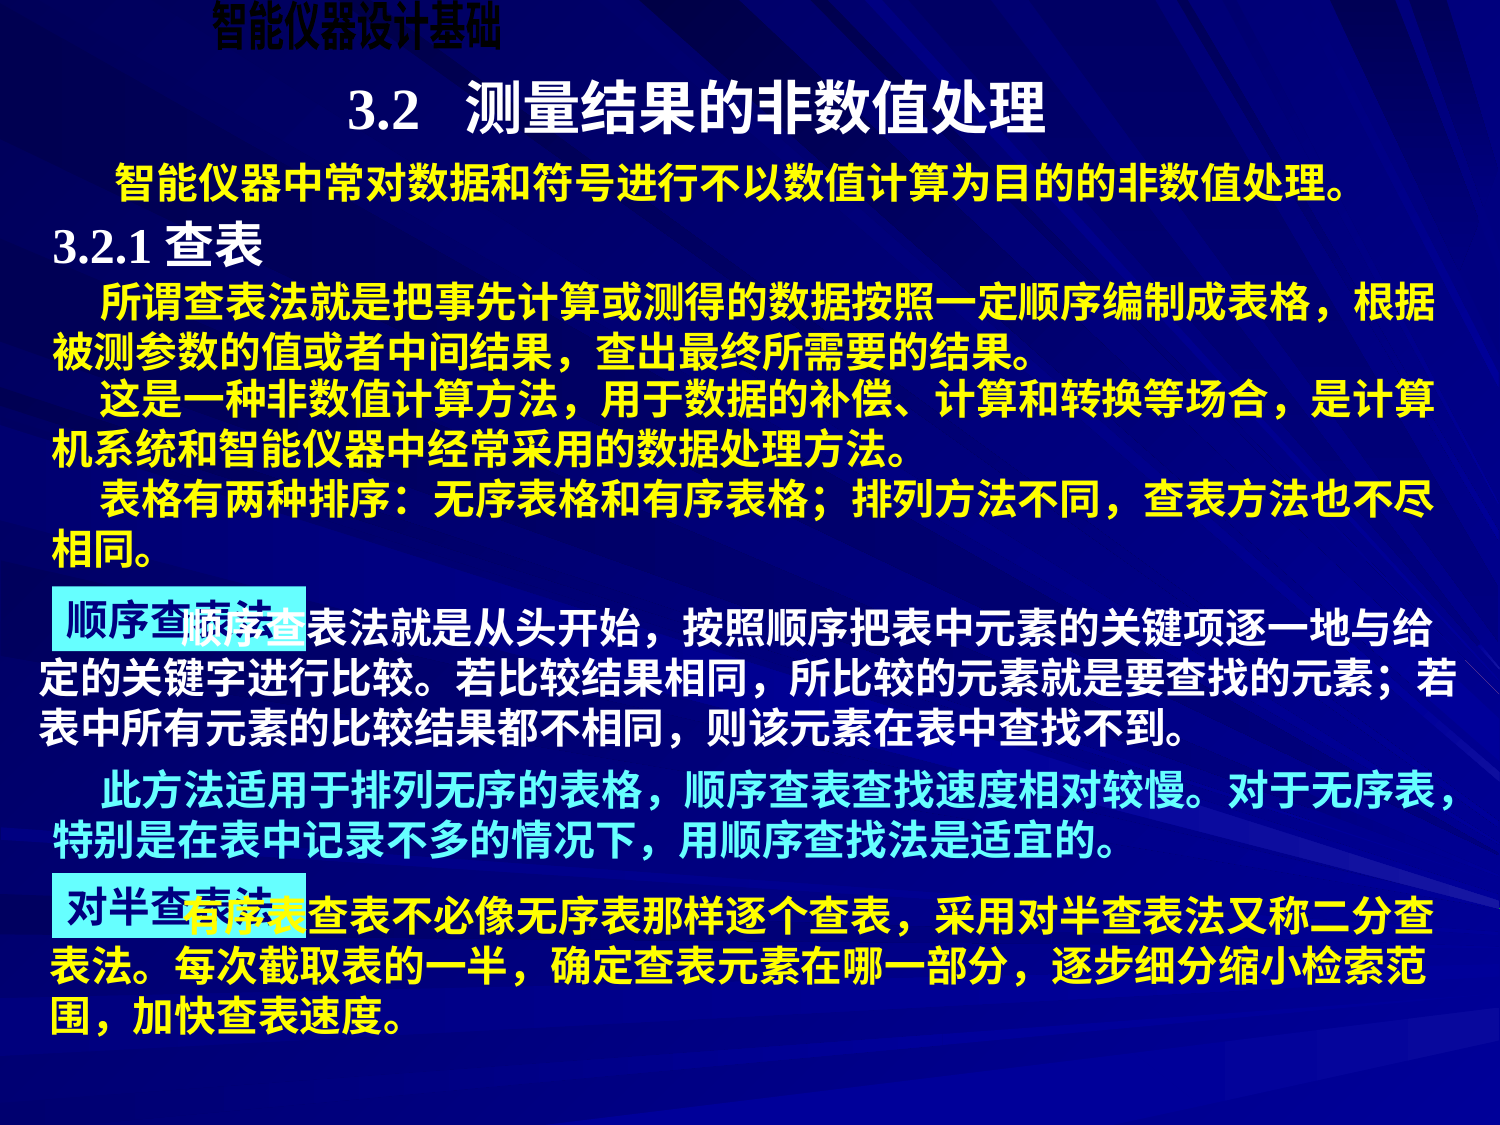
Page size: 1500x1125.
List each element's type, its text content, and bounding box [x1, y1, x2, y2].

text_box 对半查表法 [52, 873, 306, 881]
text_box 表格有两种排序：无序表格和有序表格；排列方法不同，查表方法也不尽相同。 [36, 465, 1475, 580]
text_box 3.2.1查表 [37, 205, 282, 268]
text_box 这是一种非数值计算方法，用于数据的补偿、计算和转换等场合，是计算机系统和智能仪器中经常采用的数据处理方法。 [37, 365, 1476, 481]
text_box 顺序查表法就是从头开始，按照顺序把表中元素的关键项逐一地与给定的关键字进行比较。若比较结果相同，所比较的元素就是要查找的元素；若表中所有元素的比较结果都不相同，则该元素在表中查找不到。 [23, 594, 1475, 759]
text_box 智能仪器中常对数据和符号进行不以数值计算为目的的非数值处理。 [100, 149, 1476, 215]
text_box 此方法适用于排列无序的表格，顺序查表查找速度相对较慢。对于无序表，特别是在表中记录不多的情况下，用顺序查找法是适宜的。 [37, 756, 1488, 872]
text_box 有序表查表不必像无序表那样逐个查表，采用对半查表法又称二分查表法。每次截取表的一半，确定查表元素在哪一部分，逐步细分缩小检索范围，加快查表速度。 [34, 881, 1475, 1047]
text_box 所谓查表法就是把事先计算或测得的数据按照一定顺序编制成表格，根据被测参数的值或者中间结果，查出最终所需要的结果。 [37, 268, 1476, 365]
text_box 3.2 测量结果的非数值处理 [332, 63, 1231, 149]
text_box 顺序查表法 [52, 586, 306, 594]
